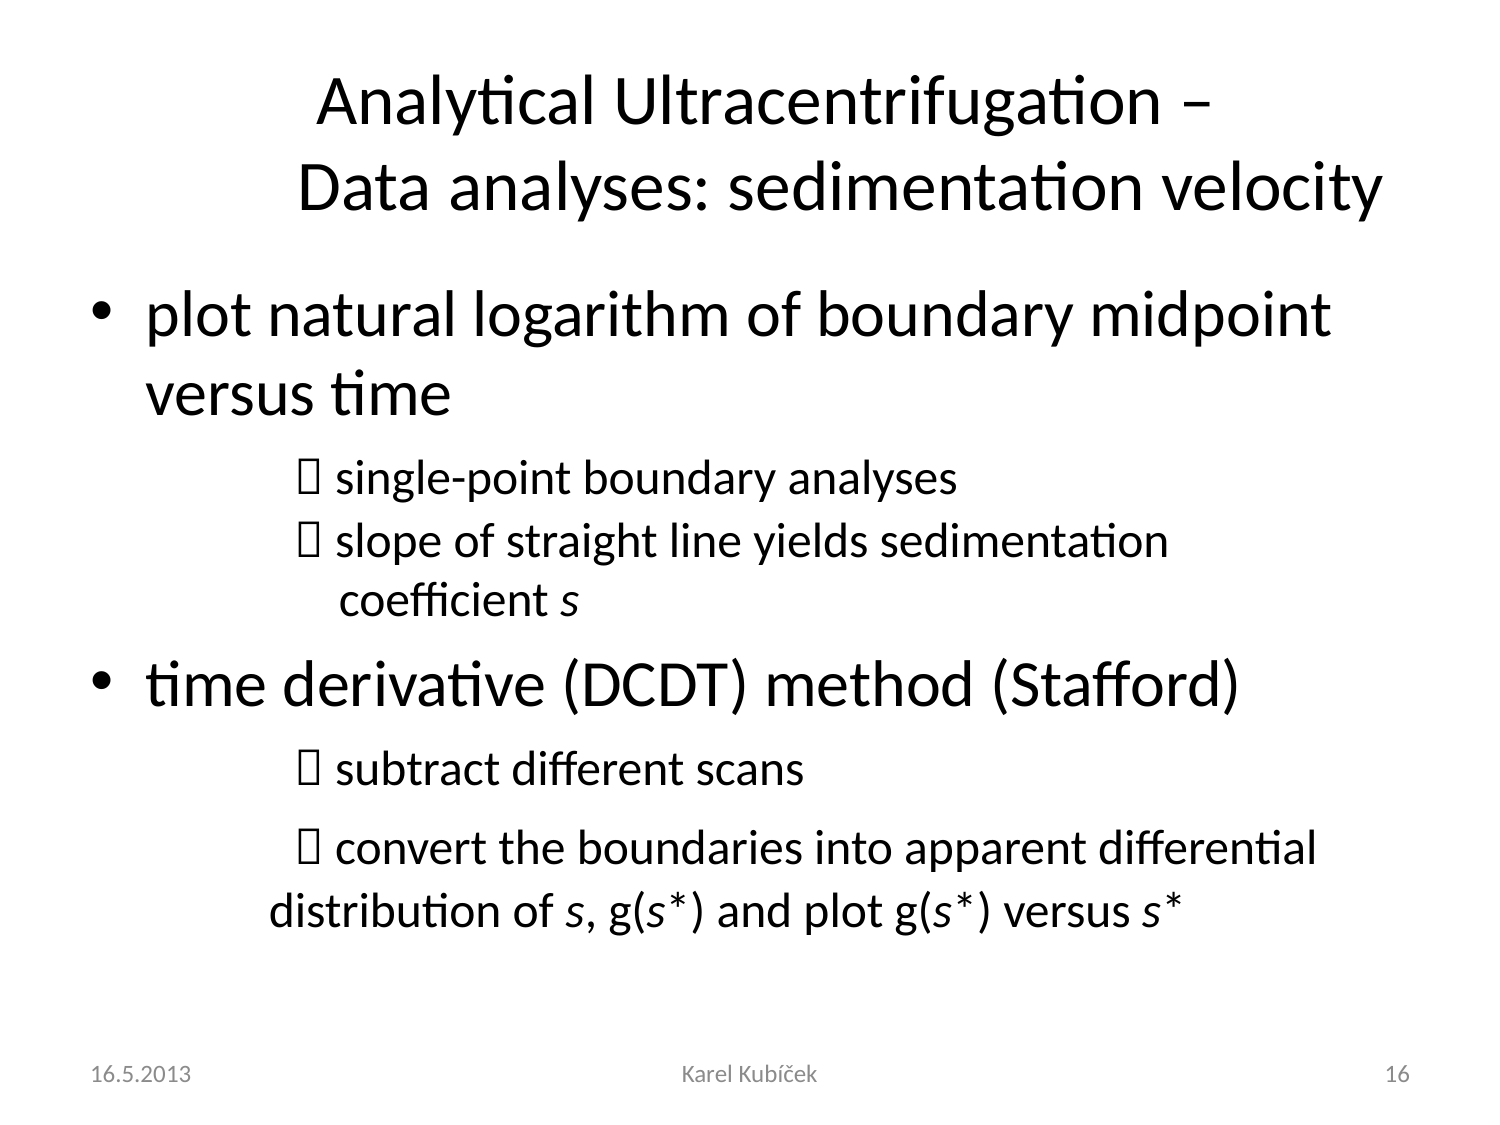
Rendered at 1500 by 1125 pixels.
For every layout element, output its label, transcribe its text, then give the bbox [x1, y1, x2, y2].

title Analytical Ultracentrifugation – Data analyses: sedimentation velocity [76, 45, 1471, 233]
footer Karel Kubíček [512, 1042, 988, 1103]
list plot natural logarithm of boundary midpoint versus time  single-point boundary analyses  slope of straight line yields sedimentation coefficient s time derivative (DCDT) method (Stafford)  subtract different scans  convert the boundaries into apparent differential distribution of s, g(s*) and plot g(s*) versus s* [75, 262, 1425, 1005]
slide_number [75, 1042, 425, 1103]
slide_number 16 [1074, 1042, 1425, 1103]
